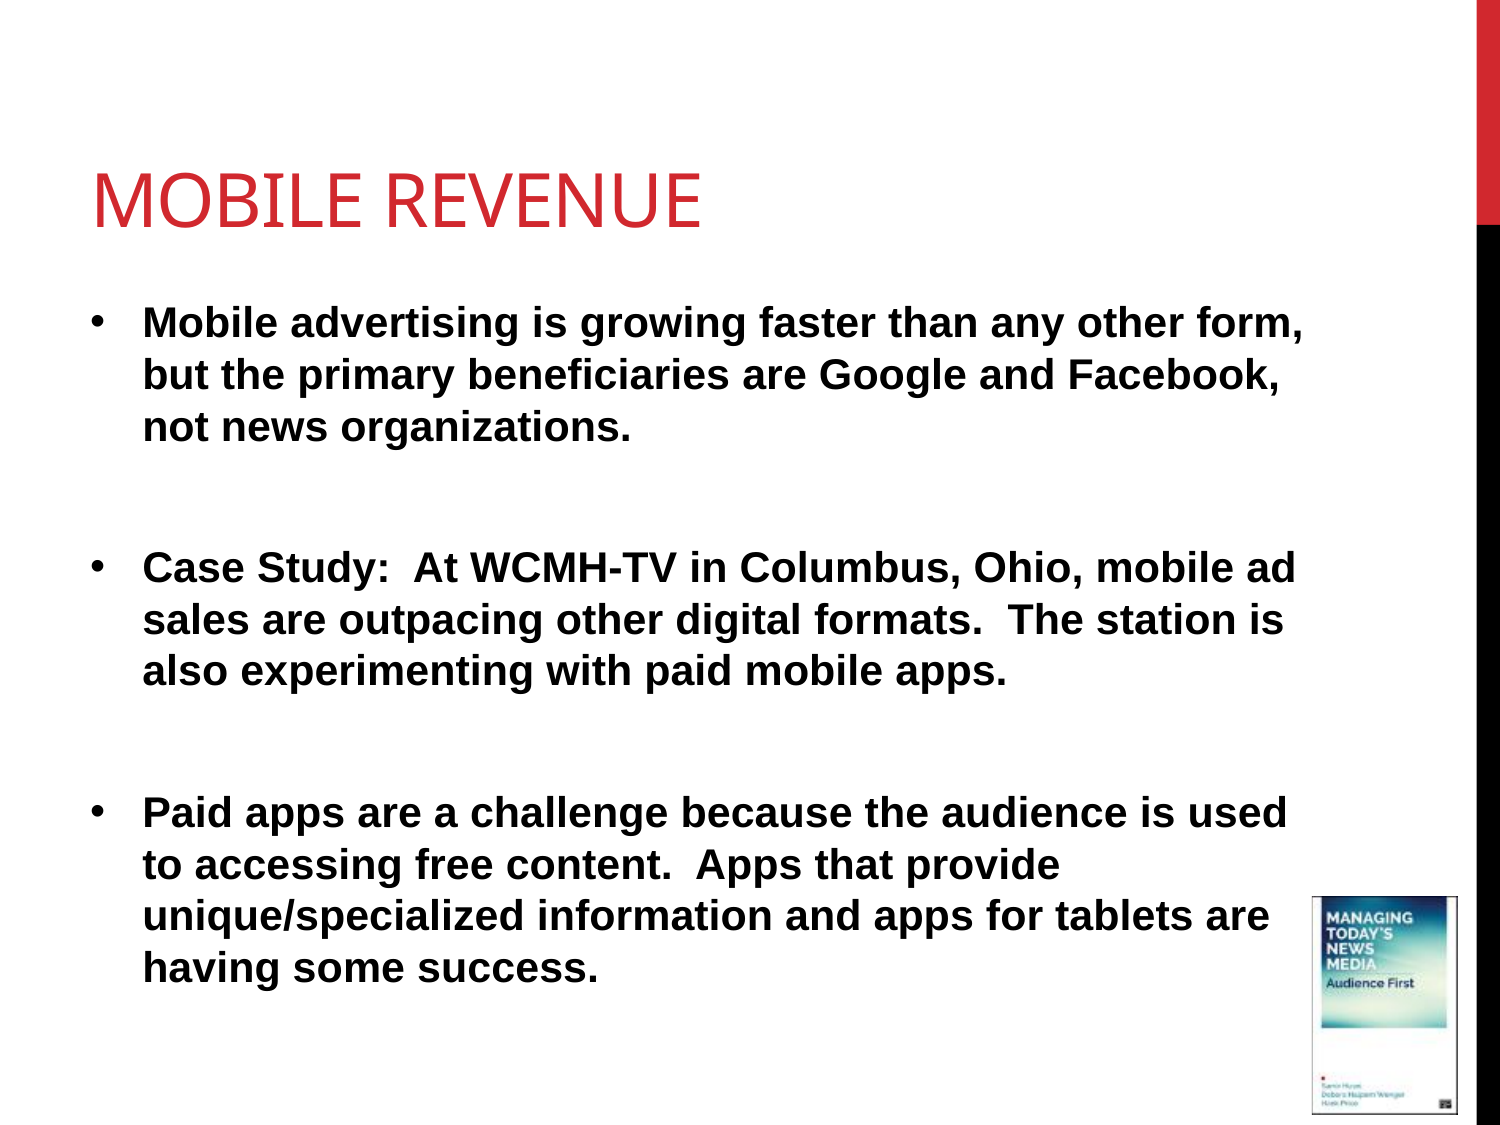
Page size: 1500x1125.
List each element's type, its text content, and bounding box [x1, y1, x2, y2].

title Mobile revenue [75, 25, 1025, 250]
list Mobile advertising is growing faster than any other form, but the primary beneficiaries are Google and Facebook, not news organizations. Case Study: At WCMH-TV in Columbus, Ohio, mobile ad sales are outpacing other digital formats. The station is also experimenting with paid mobile apps. Paid apps are a challenge because the audience is used to accessing free content. Apps that provide unique/specialized information and apps for tablets are having some success. [75, 287, 1325, 1005]
picture [1311, 896, 1458, 1115]
